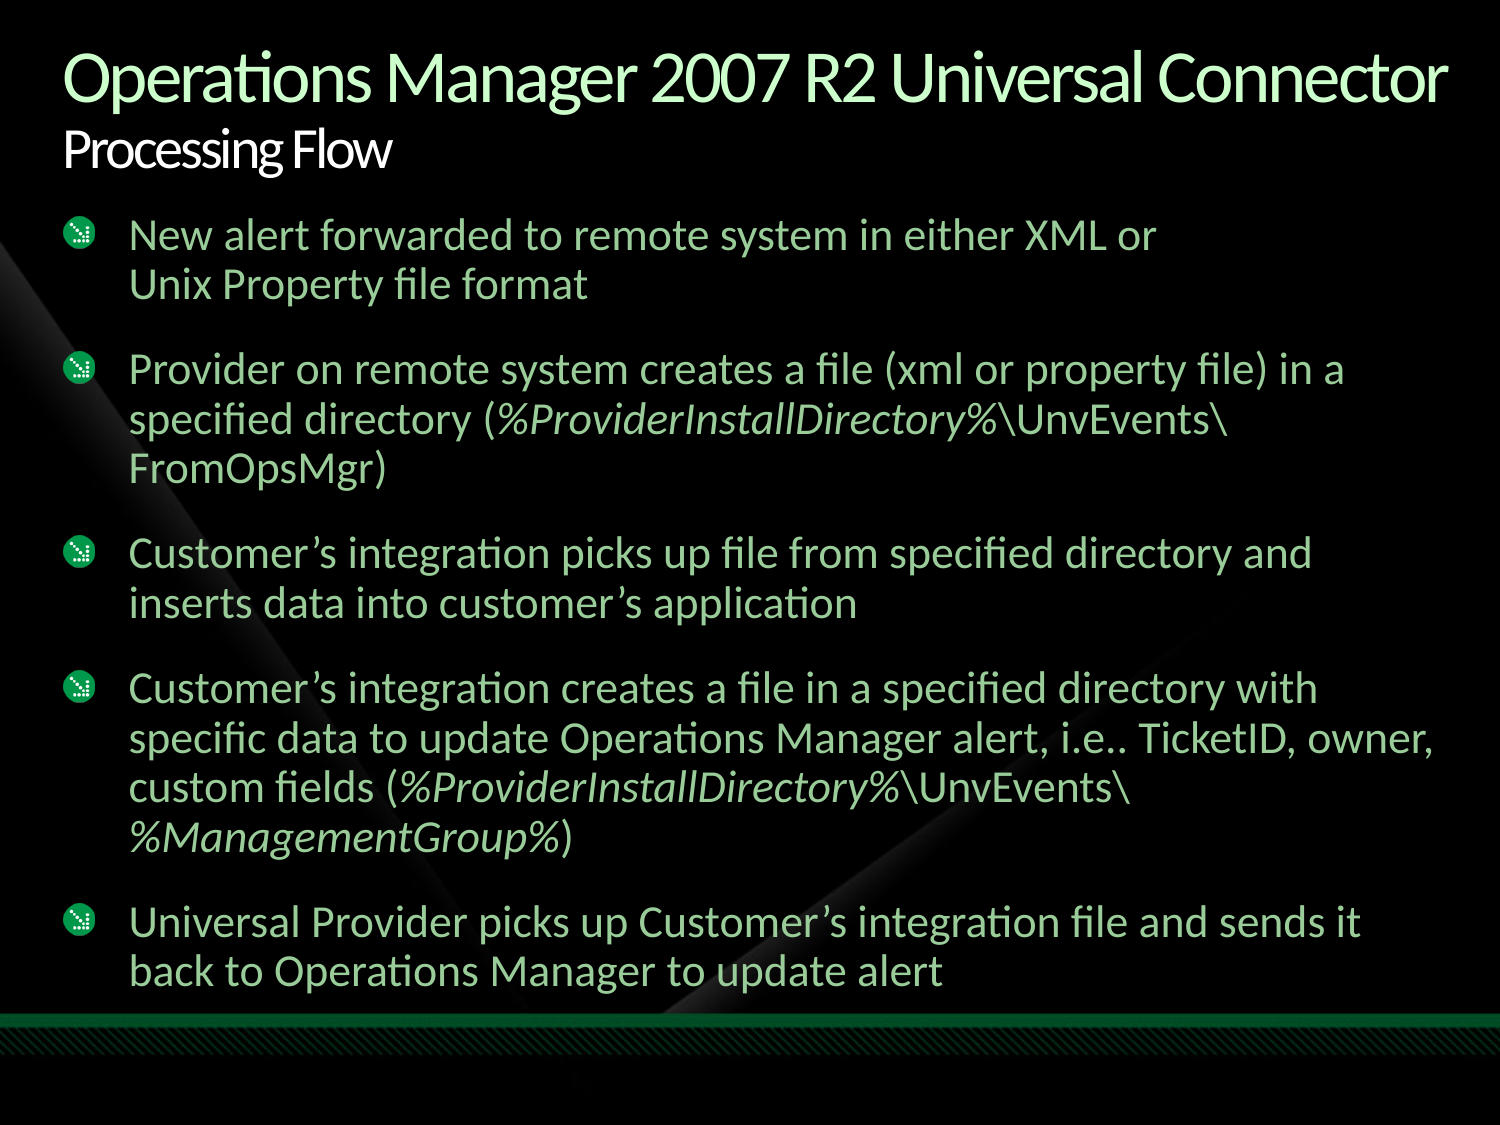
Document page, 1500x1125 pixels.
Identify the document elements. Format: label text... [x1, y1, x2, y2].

picture [0, 0, 1500, 1125]
title Operations Manager 2007 R2 Universal Connector Processing Flow [62, 37, 1500, 184]
list New alert forwarded to remote system in either XML or Unix Property file format Provider on remote system creates a file (xml or property file) in a specified directory (%ProviderInstallDirectory%\UnvEvents\FromOpsMgr) Customer’s integration picks up file from specified directory and inserts data into customer’s application Customer’s integration creates a file in a specified directory with specific data to update Operations Manager alert, i.e.. TicketID, owner, custom fields (%ProviderInstallDirectory%\UnvEvents\%ManagementGroup%) Universal Provider picks up Customer’s integration file and sends it back to Operations Manager to update alert [63, 210, 1439, 900]
